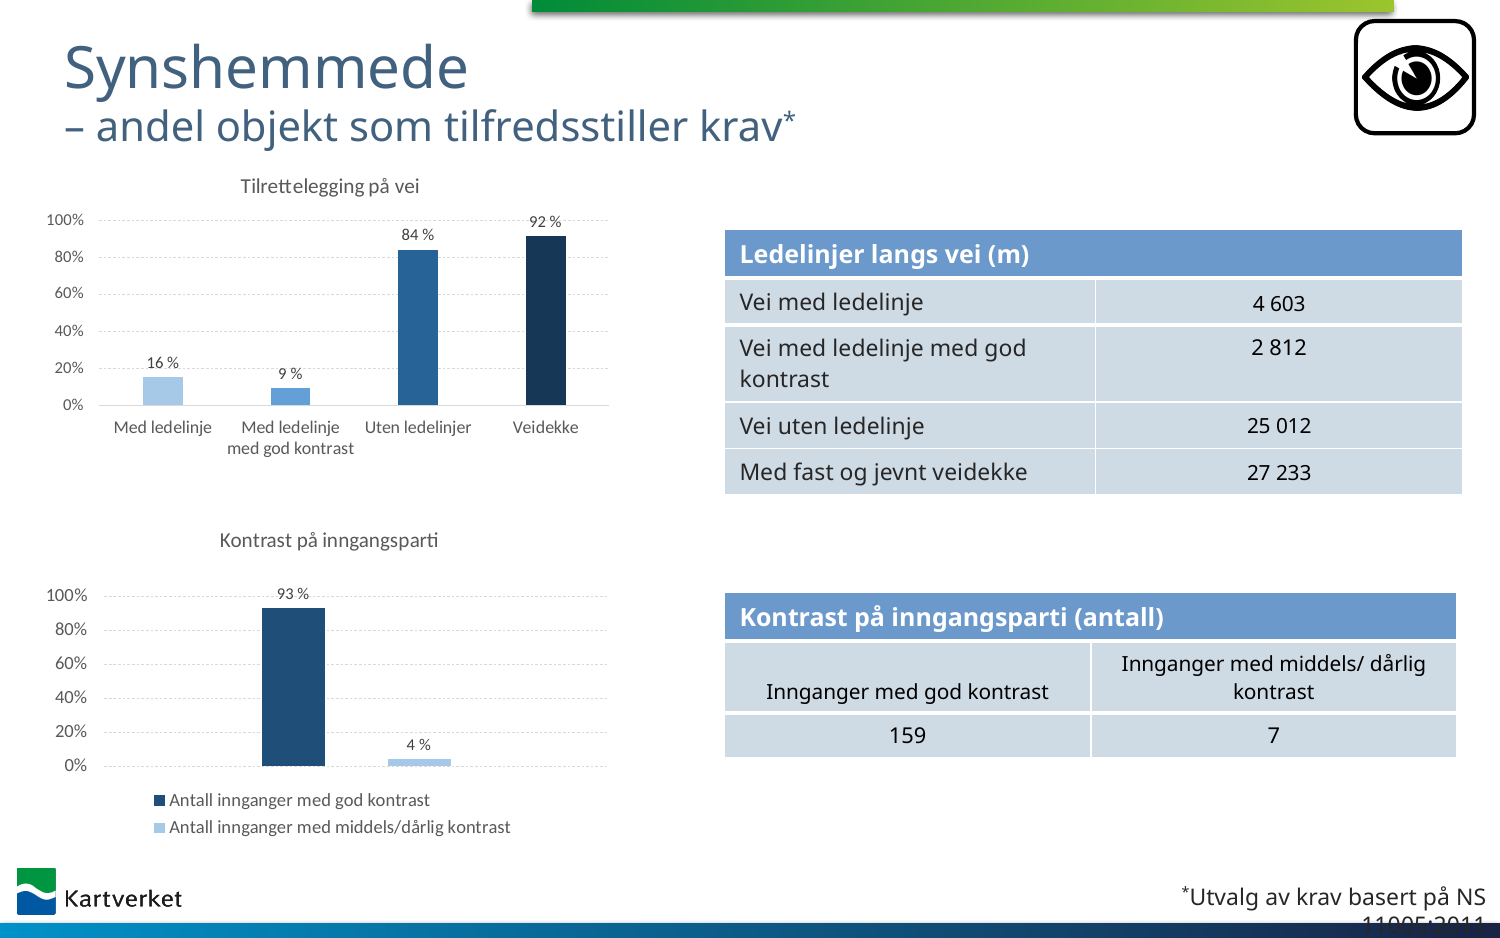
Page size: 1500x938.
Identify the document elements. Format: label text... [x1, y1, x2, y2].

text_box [1355, 20, 1475, 134]
table_cell 2 812 [1096, 327, 1462, 401]
table_cell Med fast og jevnt veidekke [725, 449, 1095, 494]
text_box *Utvalg av krav basert på NS 11005:2011 [1068, 873, 1500, 938]
table_cell Vei uten ledelinje [725, 403, 1095, 448]
picture [41, 166, 619, 492]
table_cell 4 603 [1096, 280, 1462, 323]
text_box Synshemmede – andel objekt som tilfredsstiller krav* [49, 24, 1431, 158]
table_cell 25 012 [1096, 403, 1462, 448]
table_cell 7 [1092, 715, 1456, 757]
table_cell Vei med ledelinje med god kontrast [725, 327, 1095, 401]
table_cell Innganger med god kontrast [725, 643, 1090, 711]
table_cell Vei med ledelinje [725, 280, 1095, 323]
picture [41, 520, 618, 846]
table_cell Innganger med middels/ dårlig kontrast [1092, 643, 1456, 711]
table_header Ledelinjer langs vei (m) [725, 230, 1462, 276]
table_header Kontrast på inngangsparti (antall) [725, 593, 1456, 639]
table_cell 159 [725, 715, 1090, 757]
table_cell 27 233 [1096, 449, 1462, 494]
